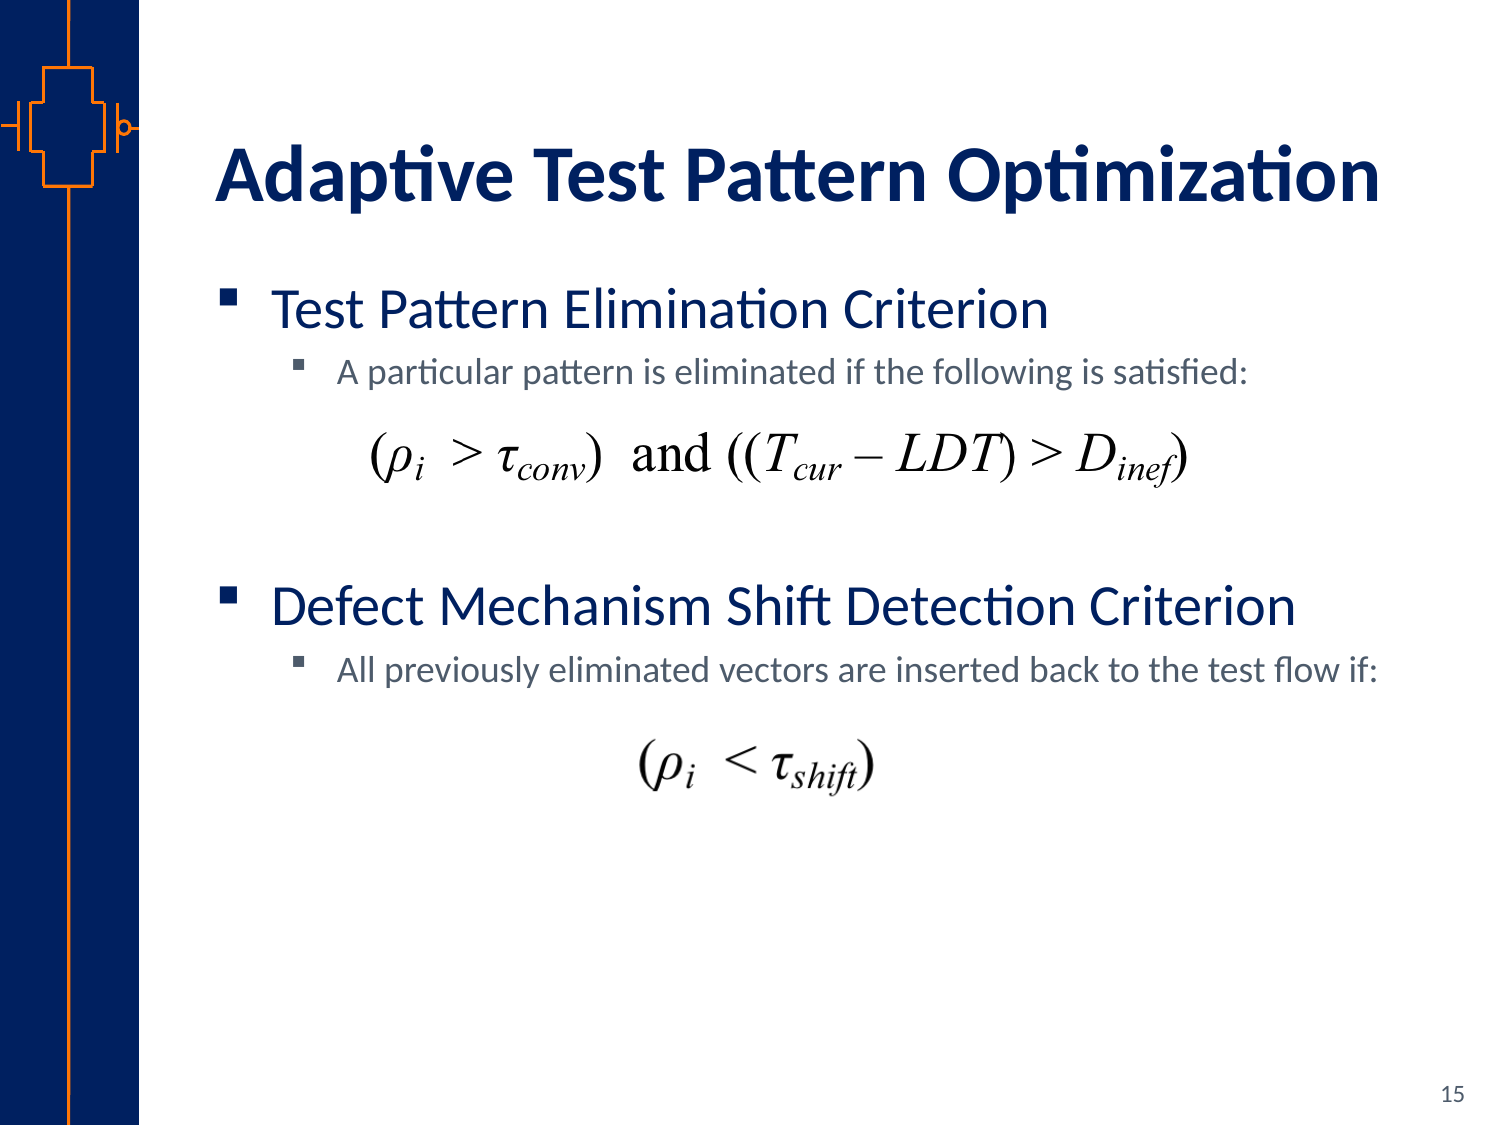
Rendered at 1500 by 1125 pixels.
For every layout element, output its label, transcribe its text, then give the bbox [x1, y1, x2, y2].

picture [591, 707, 920, 822]
picture [325, 398, 1219, 510]
title Adaptive Test Pattern Optimization [200, 37, 1470, 225]
slide_number 15 [1425, 1062, 1488, 1123]
list Test Pattern Elimination Criterion A particular pattern is eliminated if the following is satisfied: Defect Mechanism Shift Detection Criterion All previously eliminated vectors are inserted back to the test flow if: [200, 262, 1425, 988]
